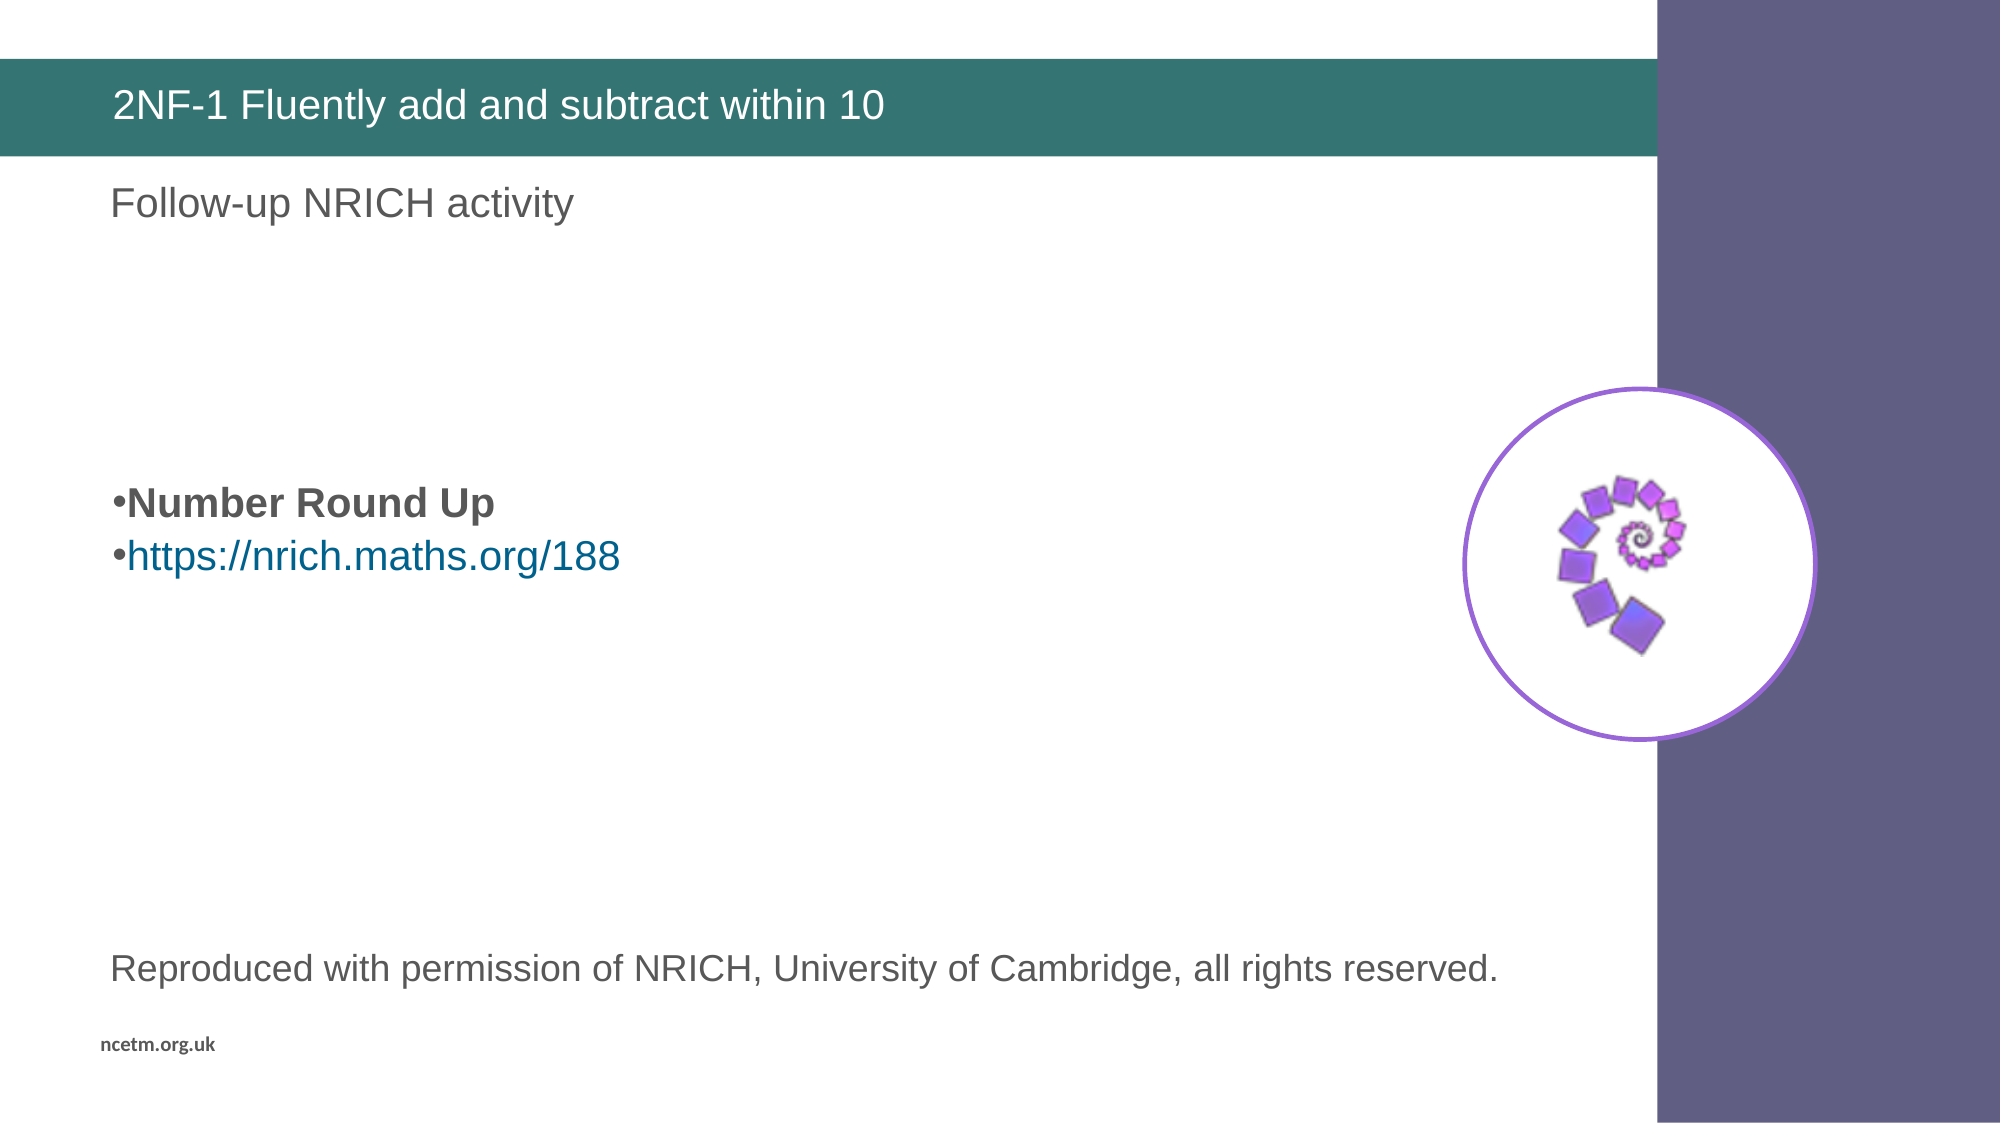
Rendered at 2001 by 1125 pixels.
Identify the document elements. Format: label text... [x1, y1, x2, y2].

list Number Round Up https://nrich.maths.org/188 [97, 255, 1394, 772]
title 2NF-1 Fluently add and subtract within 10 [97, 76, 1945, 147]
picture [1556, 468, 1720, 657]
